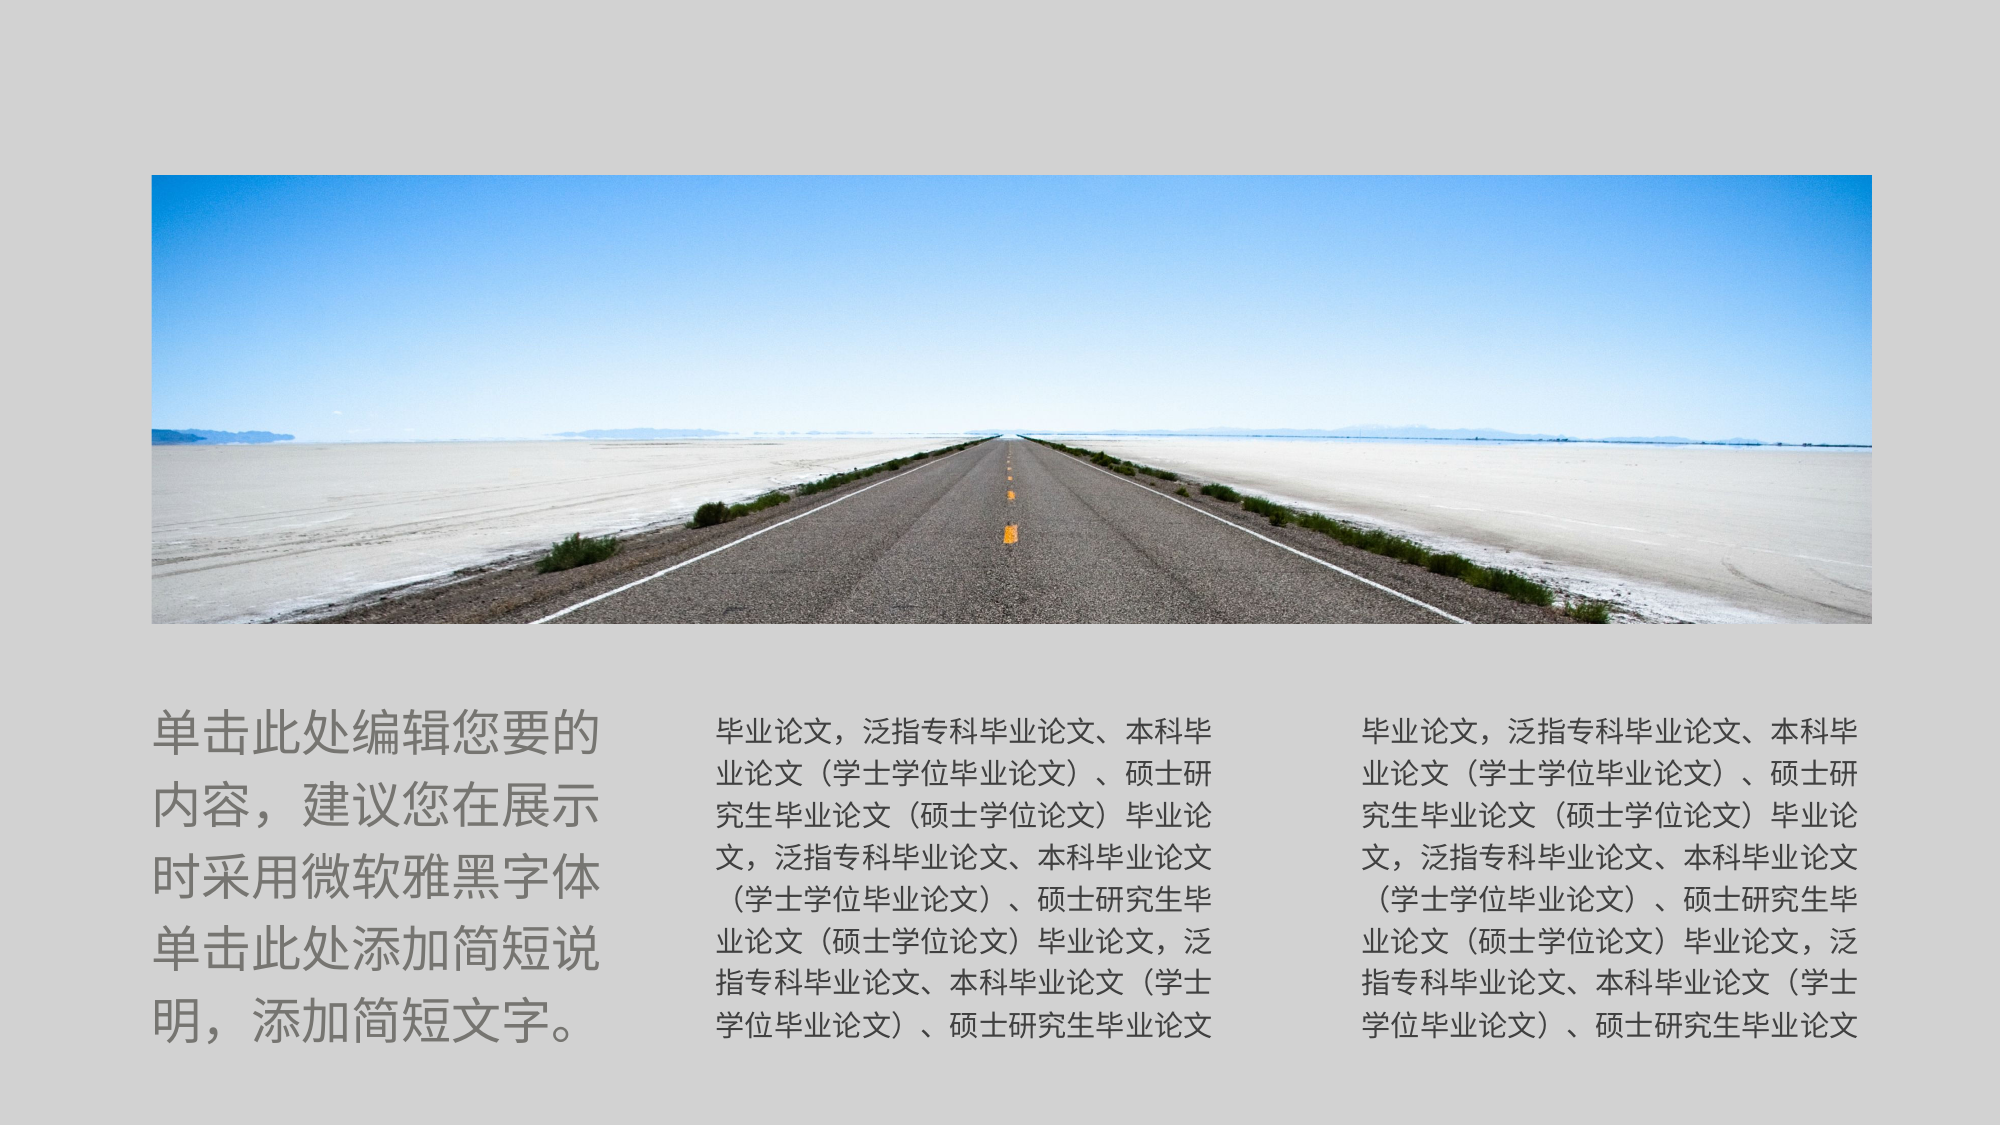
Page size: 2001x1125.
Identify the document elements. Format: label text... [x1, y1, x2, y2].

text_box 毕业论文，泛指专科毕业论文、本科毕业论文（学士学位毕业论文）、硕士研究生毕业论文（硕士学位论文）毕业论文，泛指专科毕业论文、本科毕业论文（学士学位毕业论文）、硕士研究生毕业论文（硕士学位论文）毕业论文，泛指专科毕业论文、本科毕业论文（学士学位毕业论文）、硕士研究生毕业论文 [1361, 706, 1870, 1090]
picture [151, 175, 1872, 624]
text_box 毕业论文，泛指专科毕业论文、本科毕业论文（学士学位毕业论文）、硕士研究生毕业论文（硕士学位论文）毕业论文，泛指专科毕业论文、本科毕业论文（学士学位毕业论文）、硕士研究生毕业论文（硕士学位论文）毕业论文，泛指专科毕业论文、本科毕业论文（学士学位毕业论文）、硕士研究生毕业论文 [715, 706, 1224, 1090]
text_box 单击此处编辑您要的内容，建议您在展示时采用微软雅黑字体单击此处添加简短说明，添加简短文字。 [151, 689, 607, 1125]
